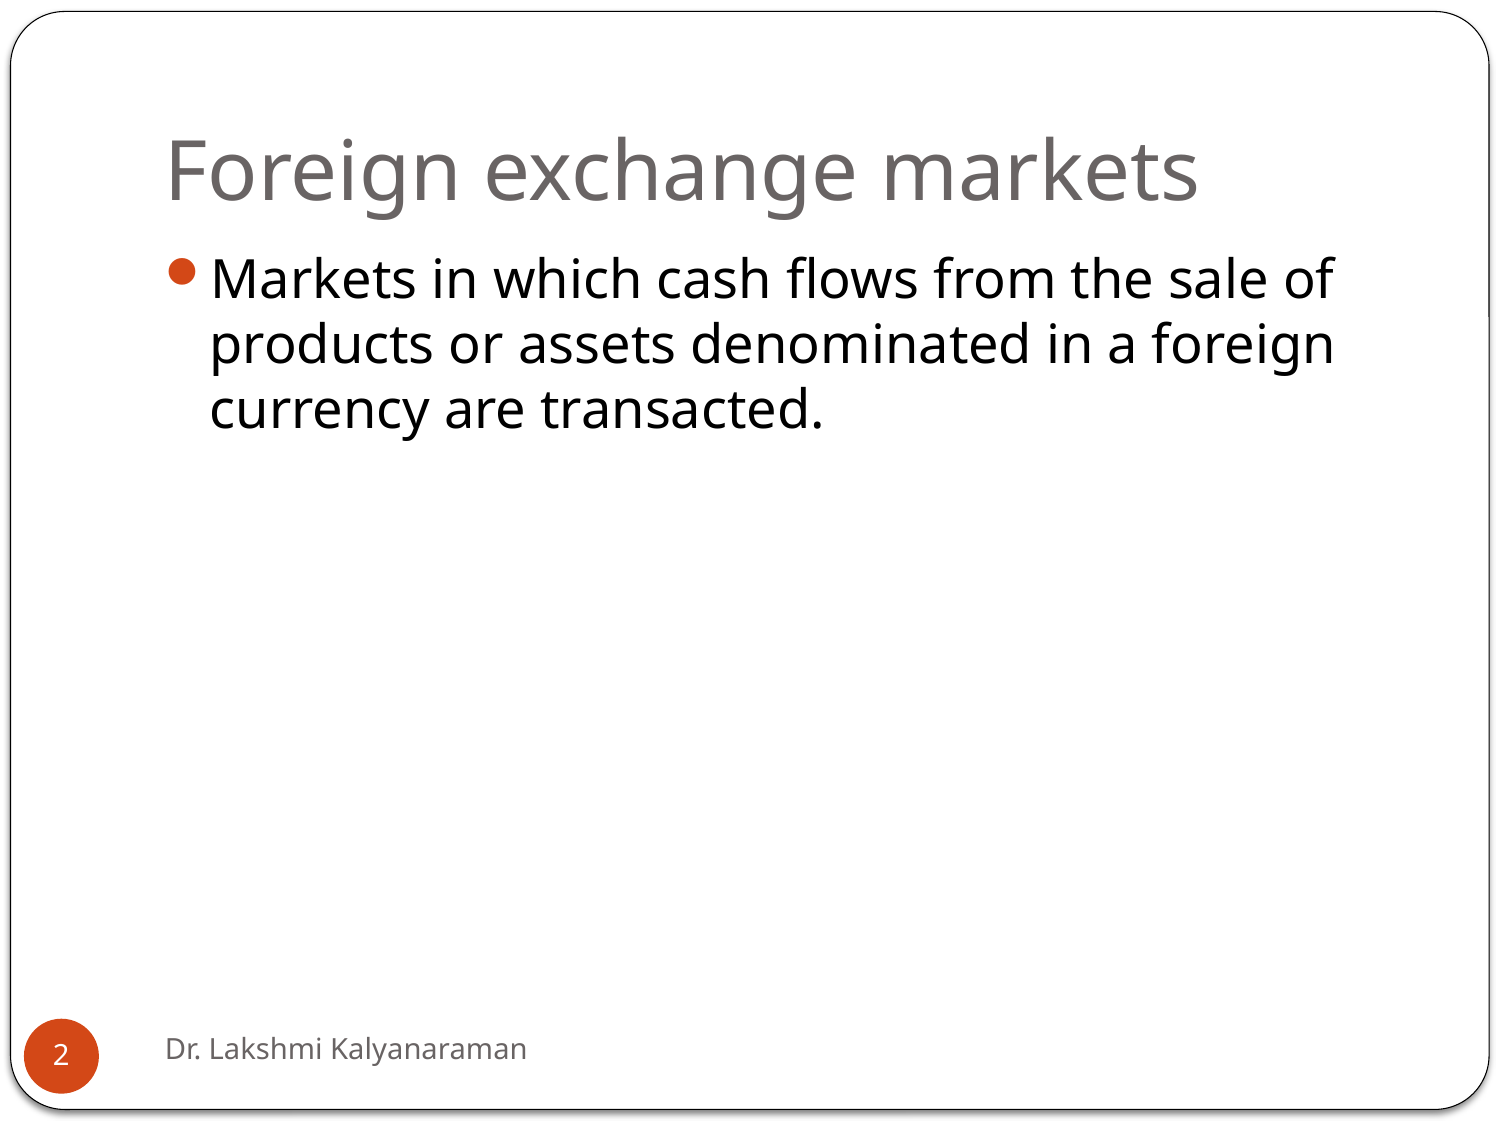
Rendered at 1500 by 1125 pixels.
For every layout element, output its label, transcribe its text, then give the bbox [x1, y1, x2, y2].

title Foreign exchange markets [150, 45, 1425, 233]
footer Dr. Lakshmi Kalyanaraman [150, 1012, 800, 1088]
slide_number 2 [23, 1018, 99, 1094]
list Markets in which cash flows from the sale of products or assets denominated in a foreign currency are transacted. [150, 237, 1425, 988]
